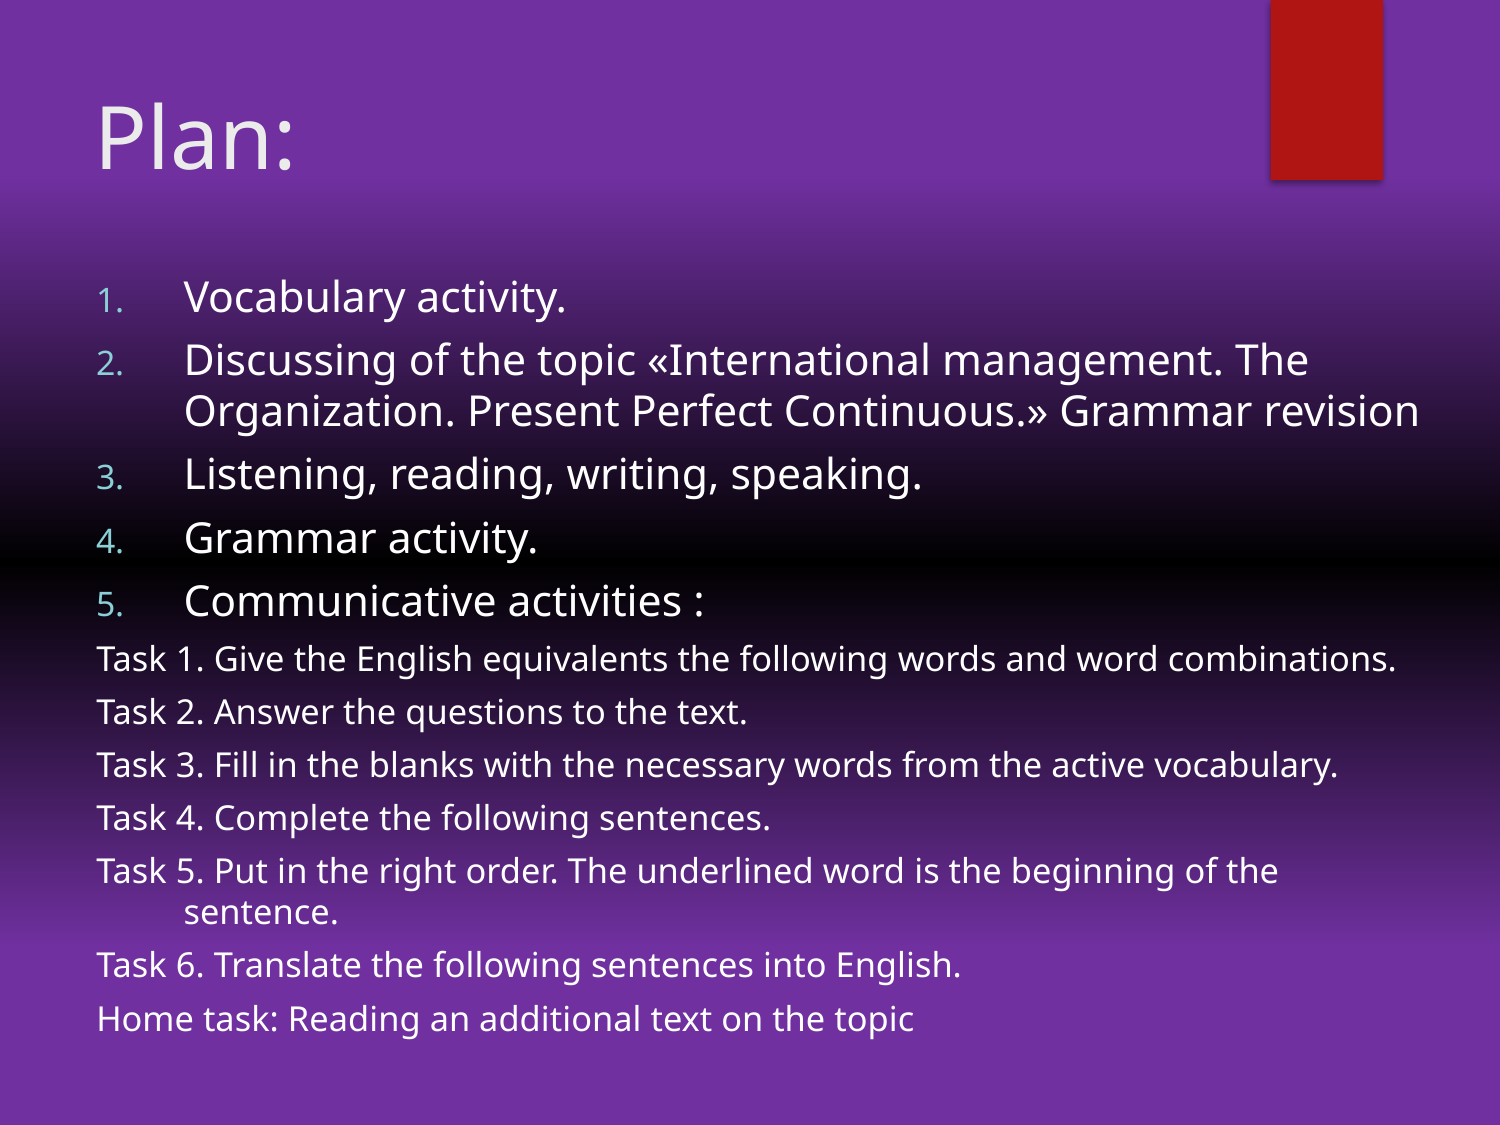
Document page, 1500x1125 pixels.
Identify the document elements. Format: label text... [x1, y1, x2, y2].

list Vocabulary activity. Discussing of the topic «International management. The Organization. Present Perfect Continuous.» Grammar revision Listening, reading, writing, speaking. Grammar activity. Communicative activities : Task 1. Give the English equivalents the following words and word combinations. Task 2. Answer the questions to the text. Task 3. Fill in the blanks with the necessary words from the active vocabulary. Task 4. Complete the following sentences. Task 5. Put in the right order. The underlined word is the beginning of the sentence. Task 6. Translate the following sentences into English. Home task: Reading an additional text on the topic [75, 262, 1442, 1102]
title Plan: [79, 74, 1237, 262]
